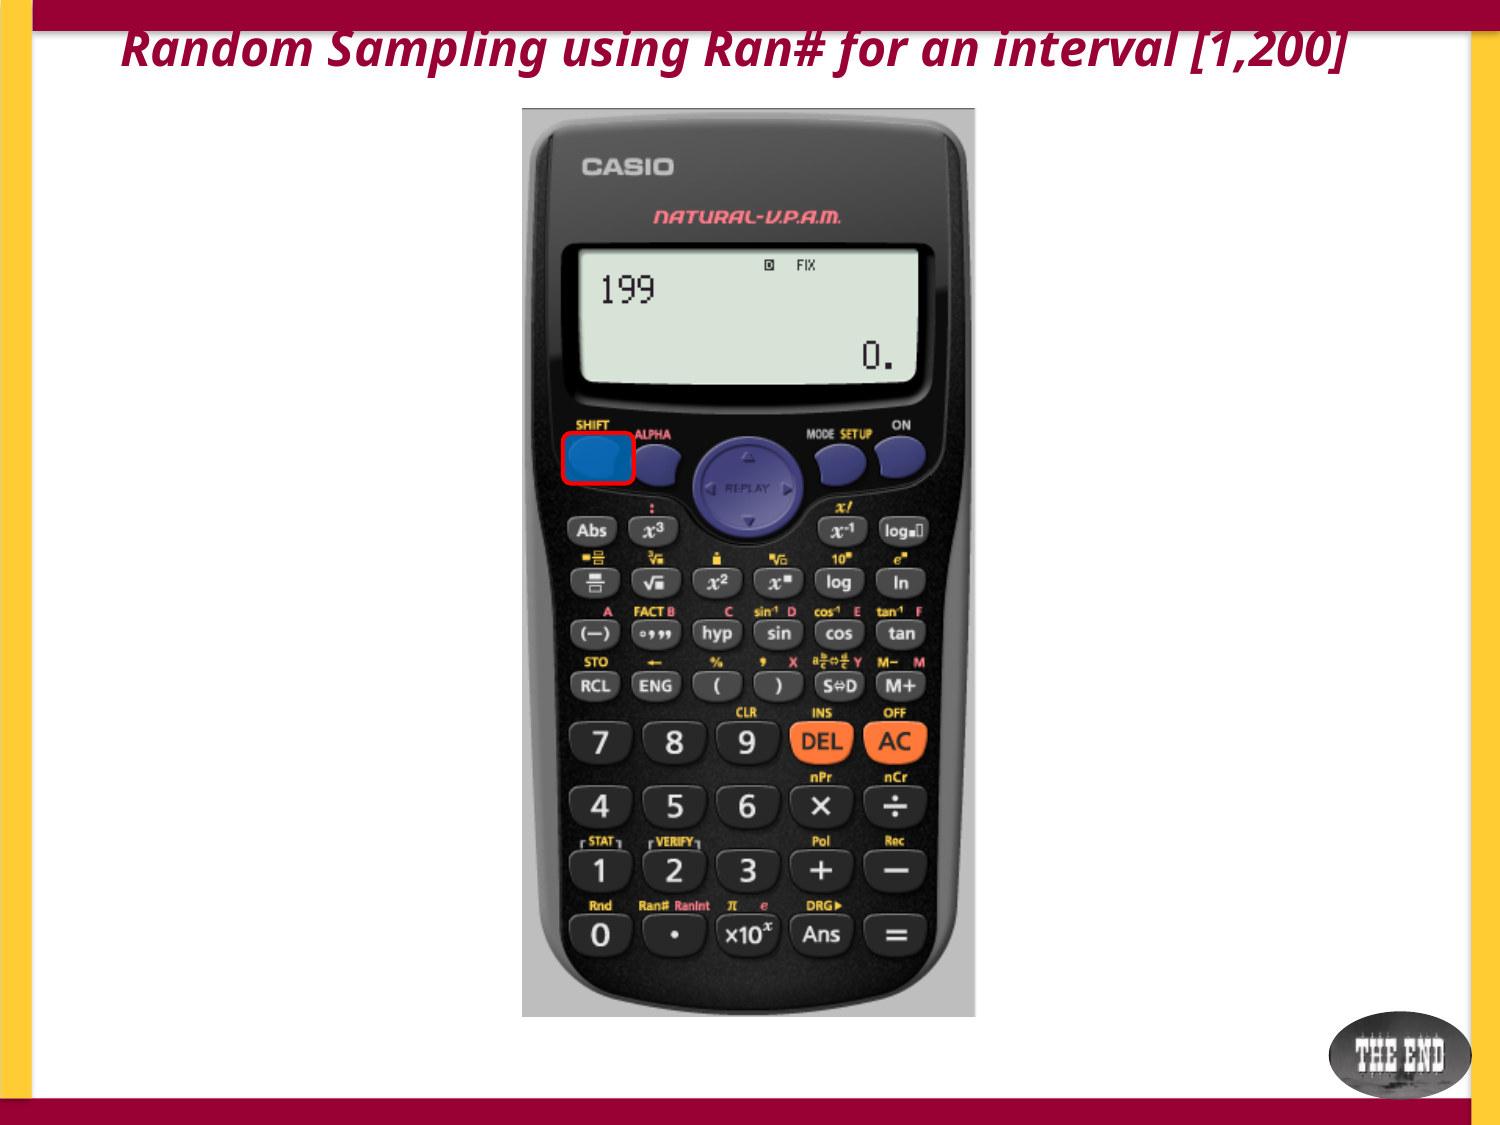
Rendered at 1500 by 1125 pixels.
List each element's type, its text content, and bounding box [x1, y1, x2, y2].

text_box Random Sampling using Ran# for an interval [1,200] [51, 9, 1418, 85]
picture [1328, 1011, 1472, 1100]
picture [522, 108, 978, 1017]
